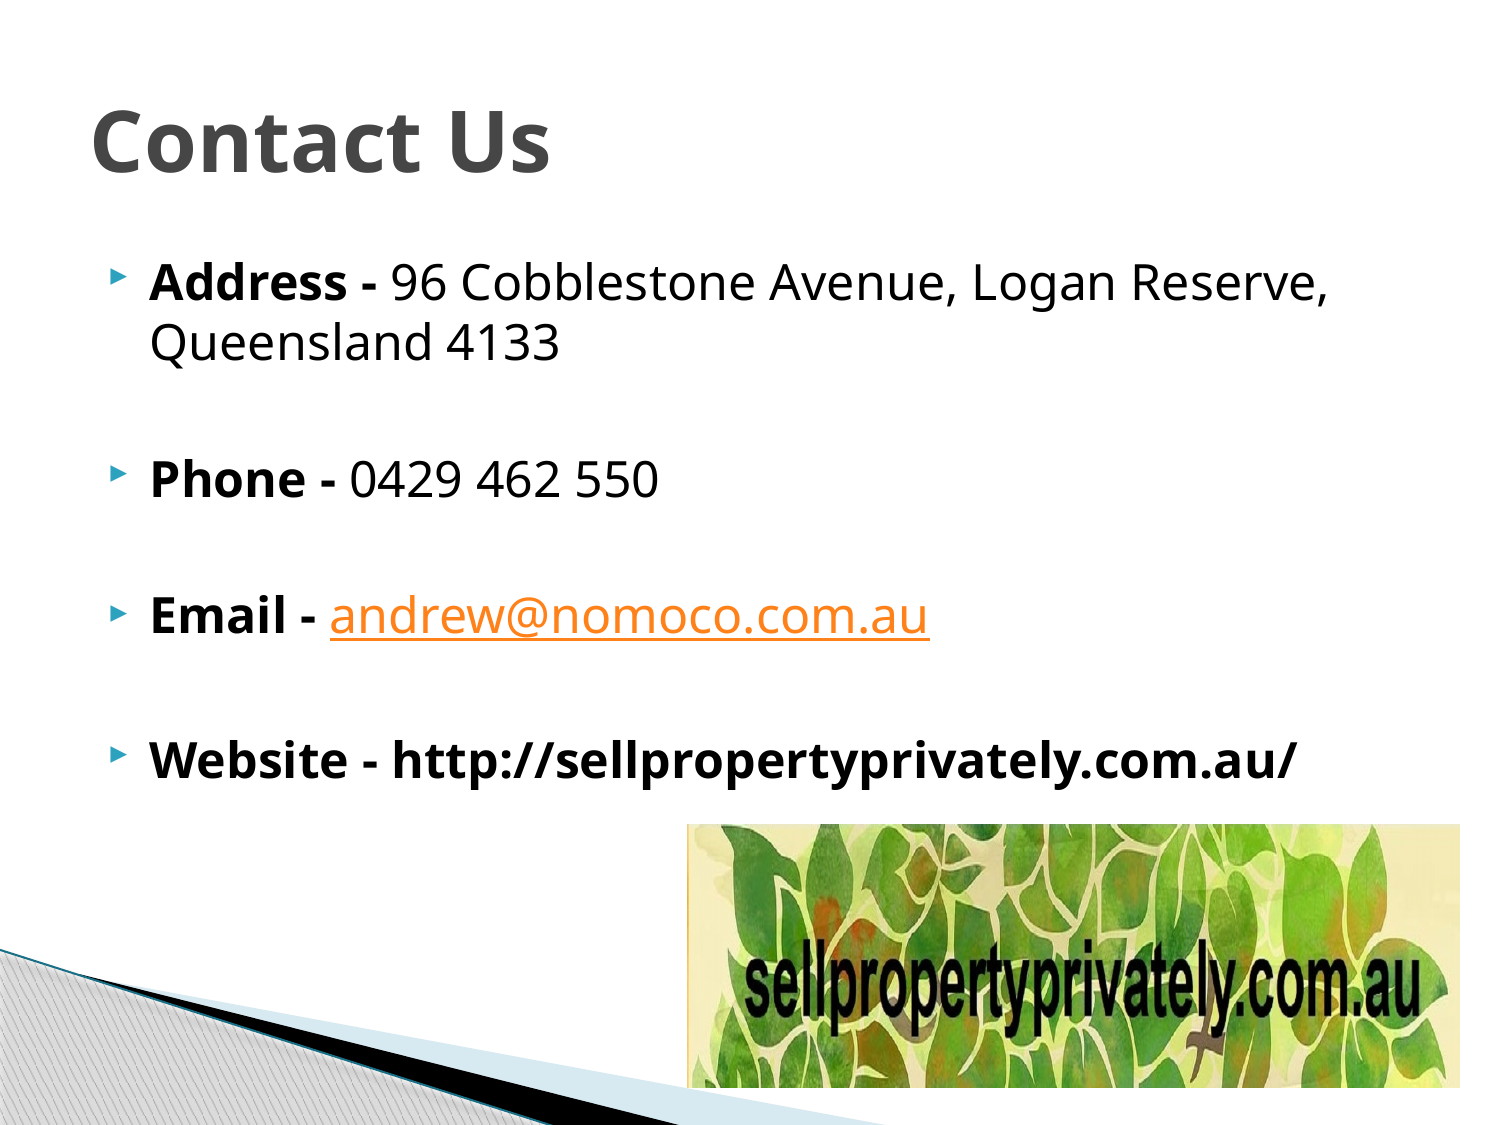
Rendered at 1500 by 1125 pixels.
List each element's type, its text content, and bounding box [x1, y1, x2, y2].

picture [687, 824, 1460, 1088]
title Contact Us [75, 45, 1425, 233]
list Address - 96 Cobblestone Avenue, Logan Reserve, Queensland 4133 Phone - 0429 462 550 Email - andrew@nomoco.com.au Website - http://sellpropertyprivately.com.au/ [75, 243, 1425, 986]
